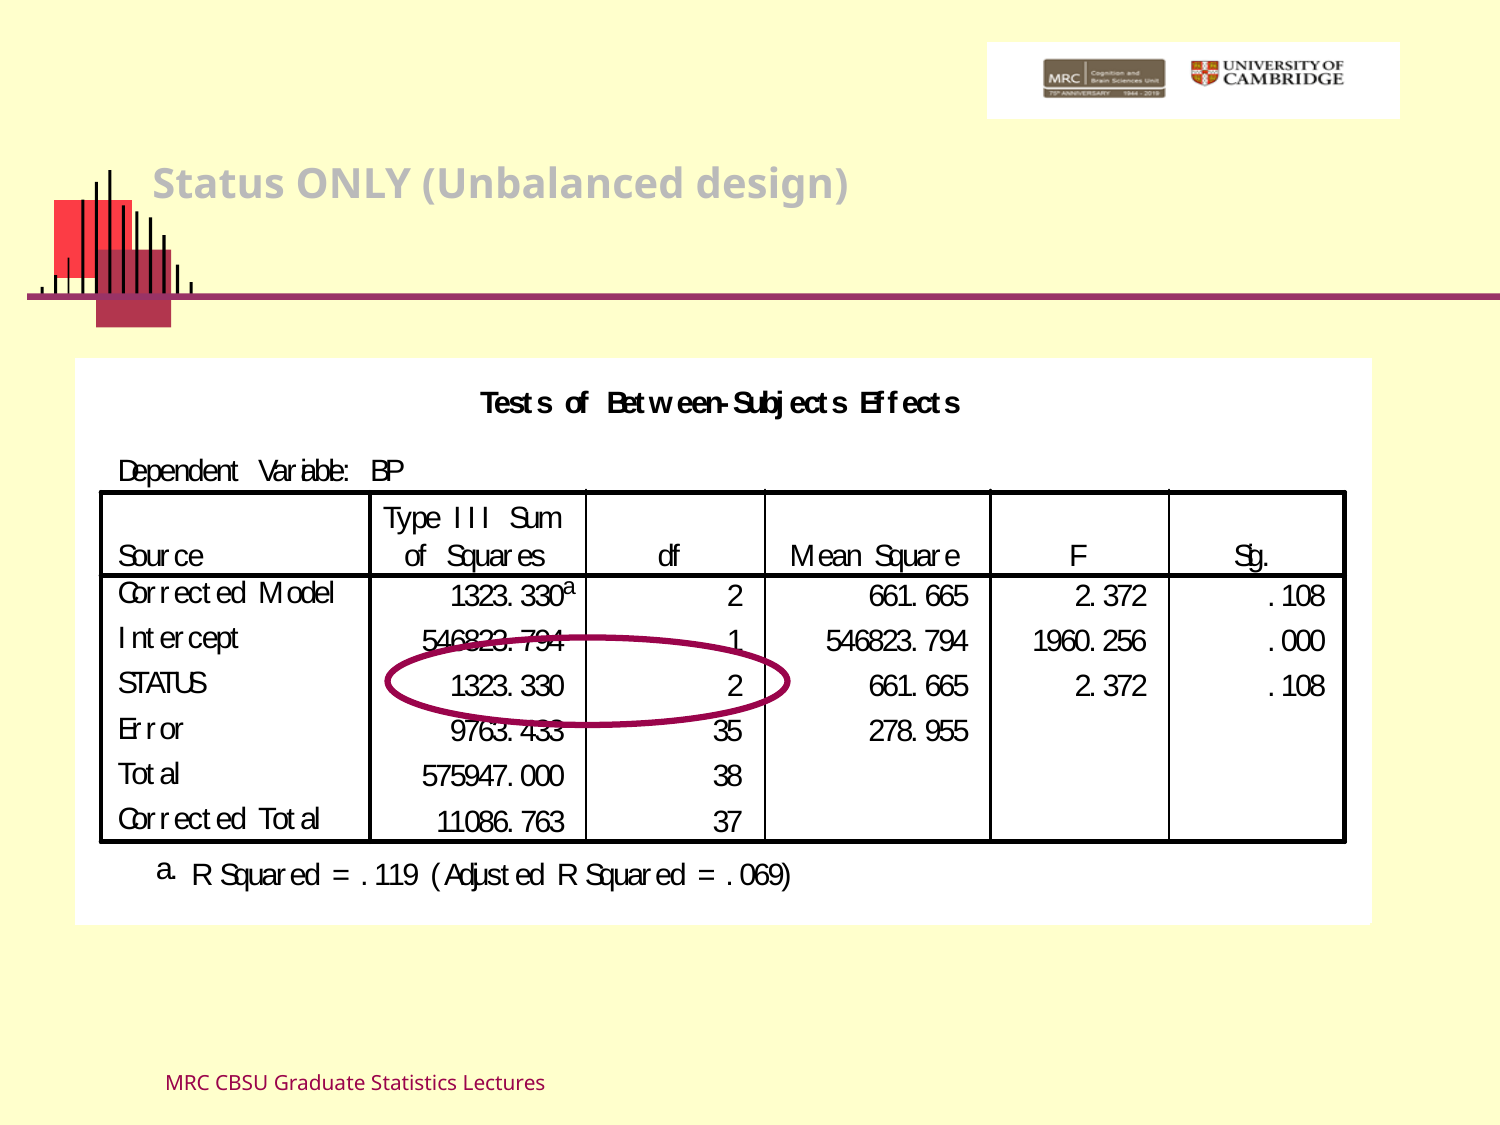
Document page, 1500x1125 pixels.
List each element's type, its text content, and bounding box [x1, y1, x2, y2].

picture [987, 42, 1400, 119]
footer MRC CBSU Graduate Statistics Lectures [149, 1062, 988, 1101]
title Status ONLY (Unbalanced design) [137, 137, 988, 233]
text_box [74, 358, 1426, 942]
